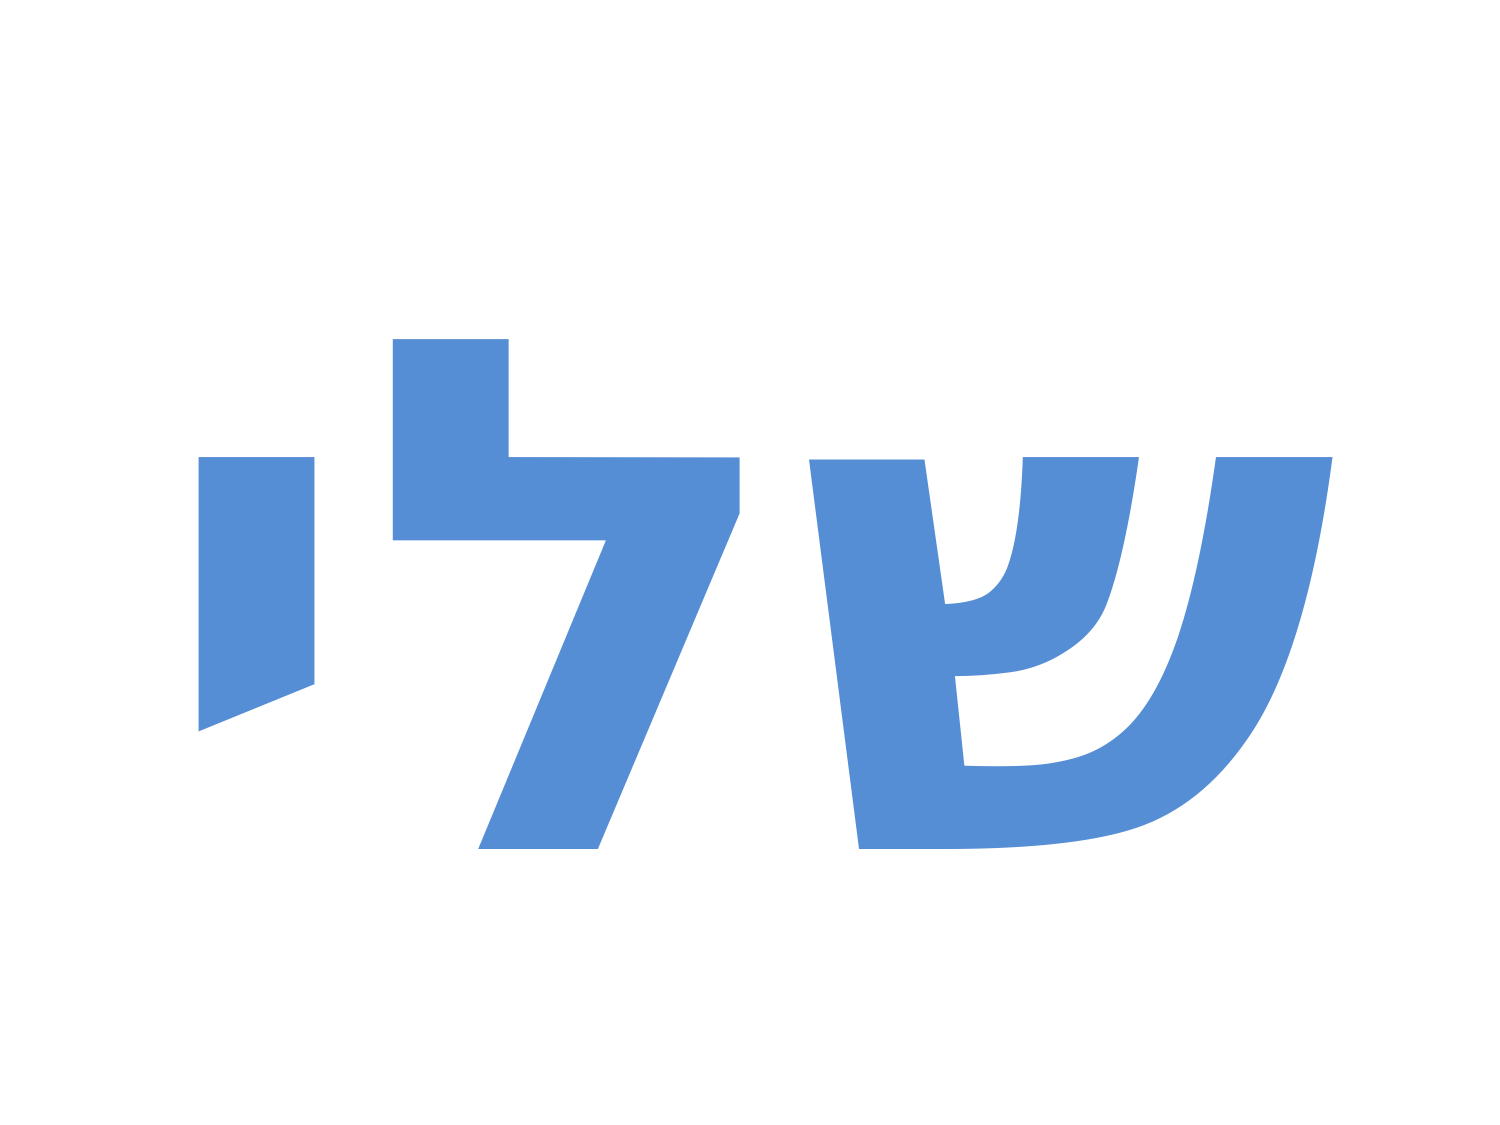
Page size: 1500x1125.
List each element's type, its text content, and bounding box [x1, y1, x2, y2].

title שלי [70, 410, 1421, 715]
